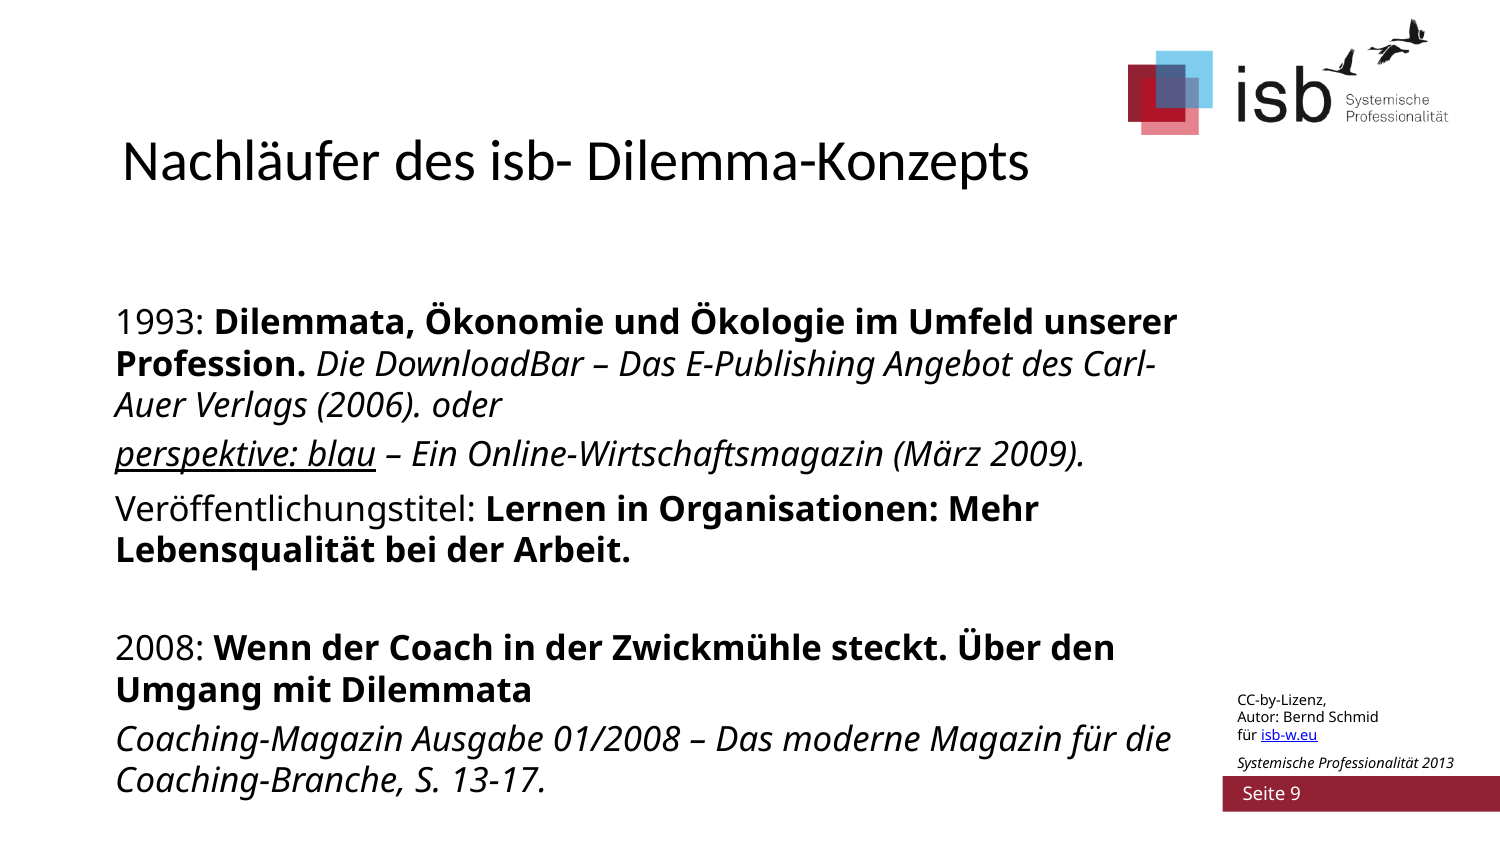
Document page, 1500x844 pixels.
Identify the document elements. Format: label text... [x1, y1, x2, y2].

text_box Nachläufer des isb- Dilemma-Konzepts [108, 114, 1046, 200]
slide_number Seite 9 [1223, 776, 1500, 812]
picture [1128, 14, 1461, 139]
list 1993: Dilemmata, Ökonomie und Ökologie im Umfeld unserer Profession. Die DownloadBar – Das E-Publishing Angebot des Carl-Auer Verlags (2006). oder perspektive: blau – Ein Online-Wirtschaftsmagazin (März 2009). Veröffentlichungstitel: Lernen in Organisationen: Mehr Lebensqualität bei der Arbeit. 2008: Wenn der Coach in der Zwickmühle steckt. Über den Umgang mit Dilemmata Coaching-Magazin Ausgabe 01/2008 – Das moderne Magazin für die Coaching-Branche, S. 13-17. [100, 291, 1223, 812]
